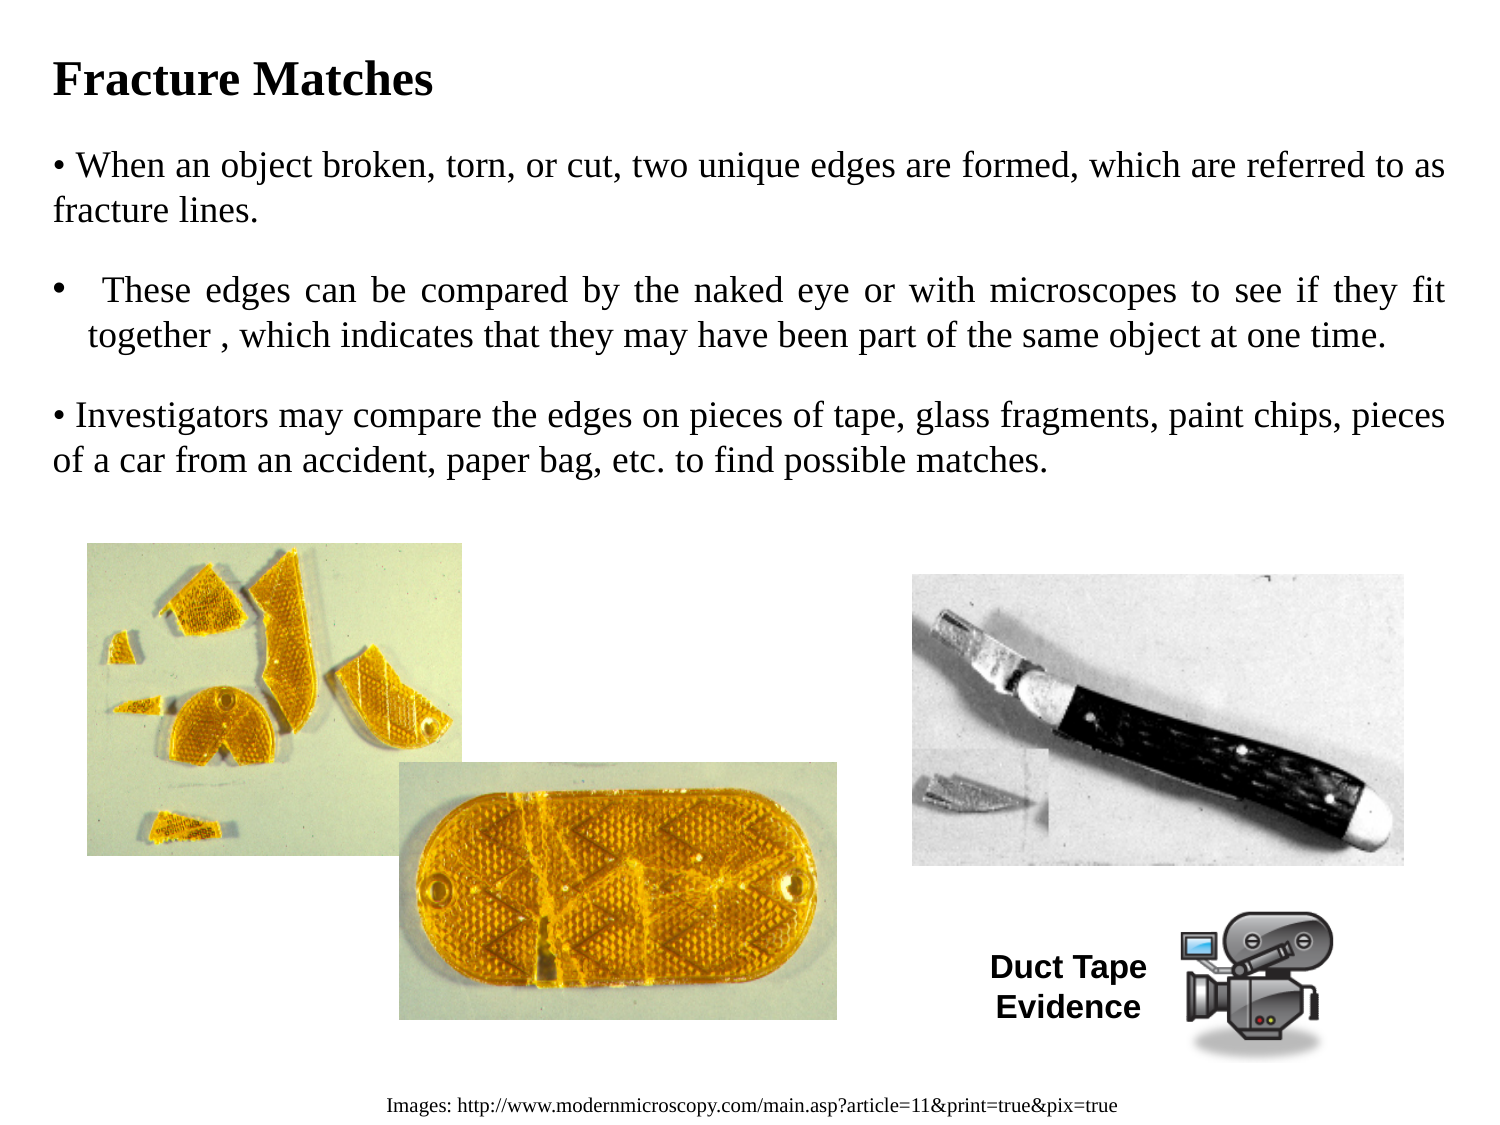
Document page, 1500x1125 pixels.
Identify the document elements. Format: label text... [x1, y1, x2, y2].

picture [1174, 899, 1338, 1063]
picture [912, 574, 1404, 866]
text_box Duct Tape Evidence [962, 937, 1169, 1032]
picture [87, 542, 837, 1020]
text_box Fracture Matches • When an object broken, torn, or cut, two unique edges are formed, which are referred to as fracture lines. These edges can be compared by the naked eye or with microscopes to see if they fit together , which indicates that they may have been part of the same object at one time. • Investigators may compare the edges on pieces of tape, glass fragments, paint chips, pieces of a car from an accident, paper bag, etc. to find possible matches. [37, 37, 1463, 488]
text_box Images: http://www.modernmicroscopy.com/main.asp?article=11&print=true&pix=true [14, 1084, 1490, 1125]
